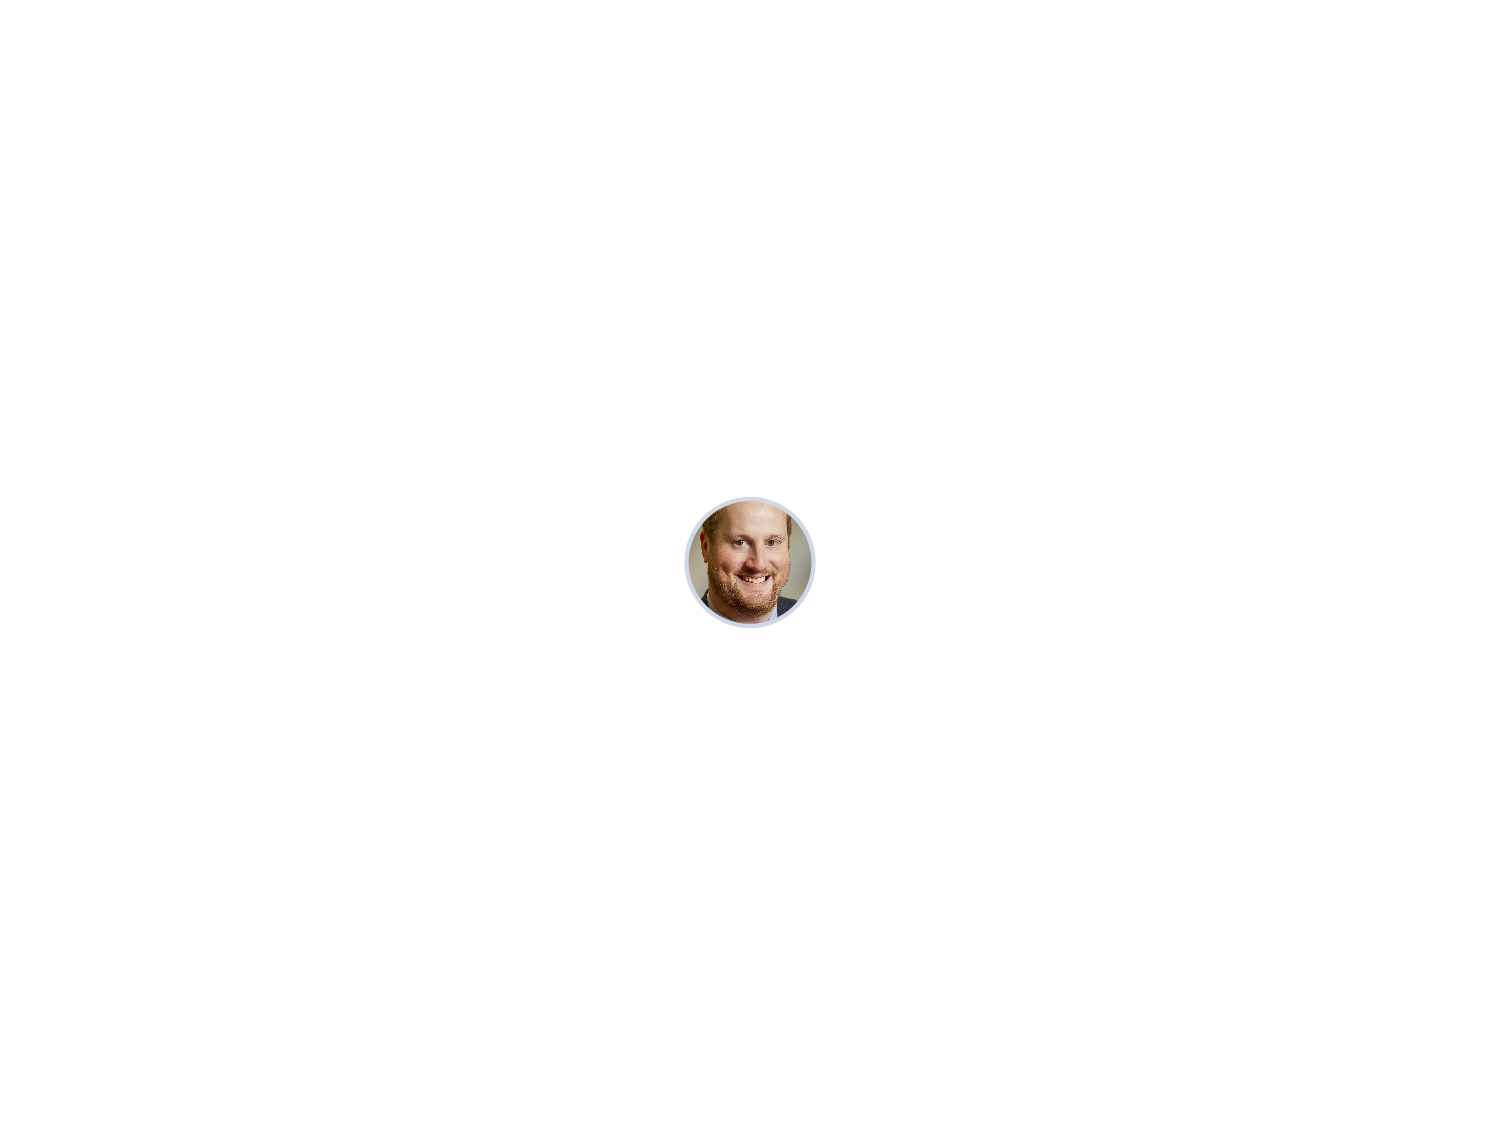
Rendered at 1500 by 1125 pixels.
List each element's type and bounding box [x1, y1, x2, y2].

text_box [684, 496, 816, 629]
